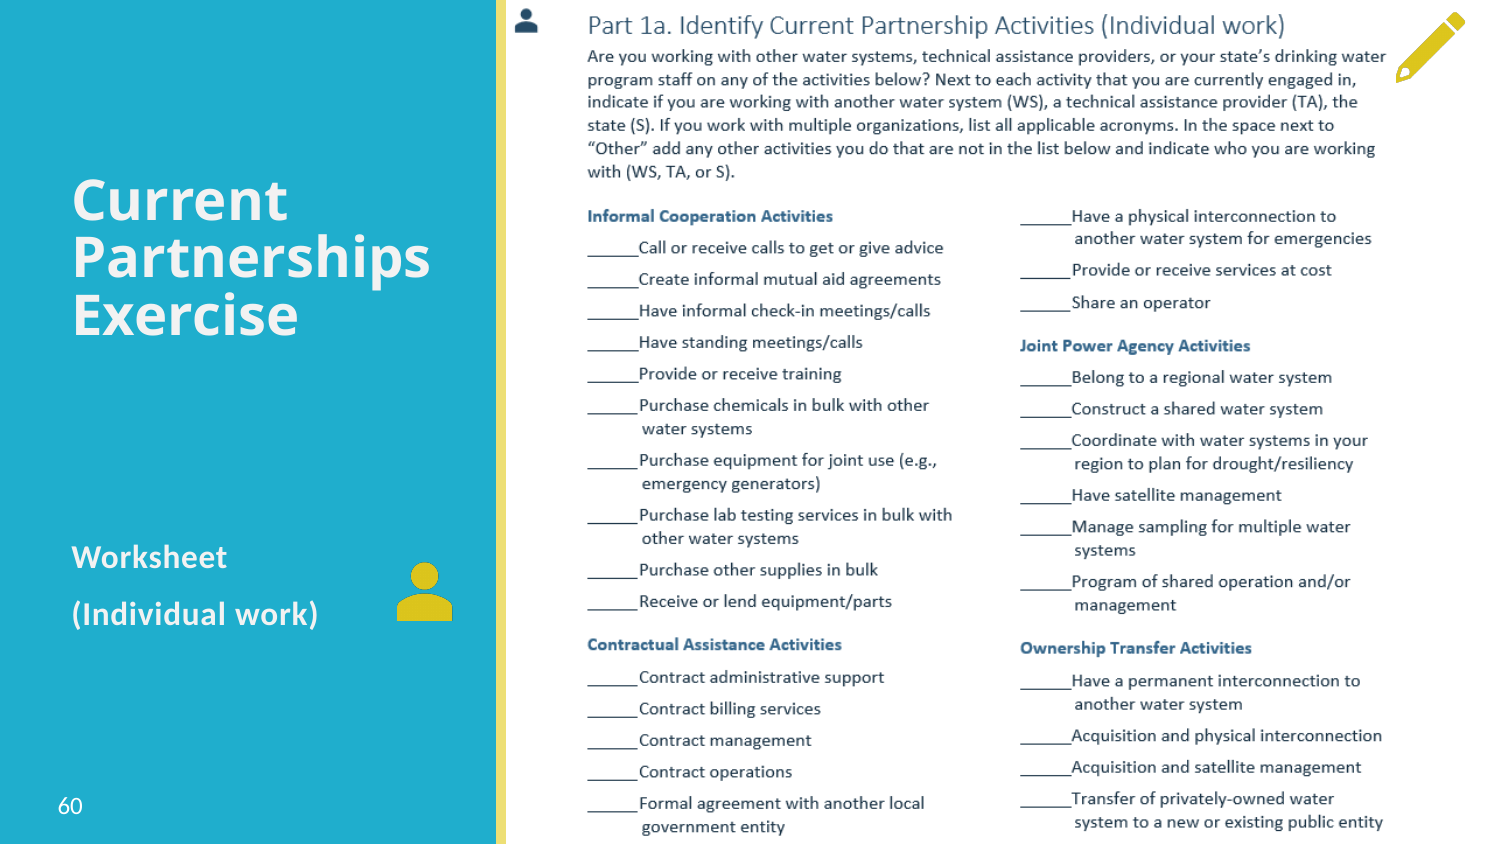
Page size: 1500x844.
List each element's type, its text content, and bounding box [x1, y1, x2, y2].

picture [507, 0, 1472, 844]
picture [383, 550, 466, 633]
title Current Partnerships Exercise [56, 73, 451, 355]
slide_number 60 [16, 782, 124, 828]
list Worksheet (Individual work) [56, 532, 451, 780]
